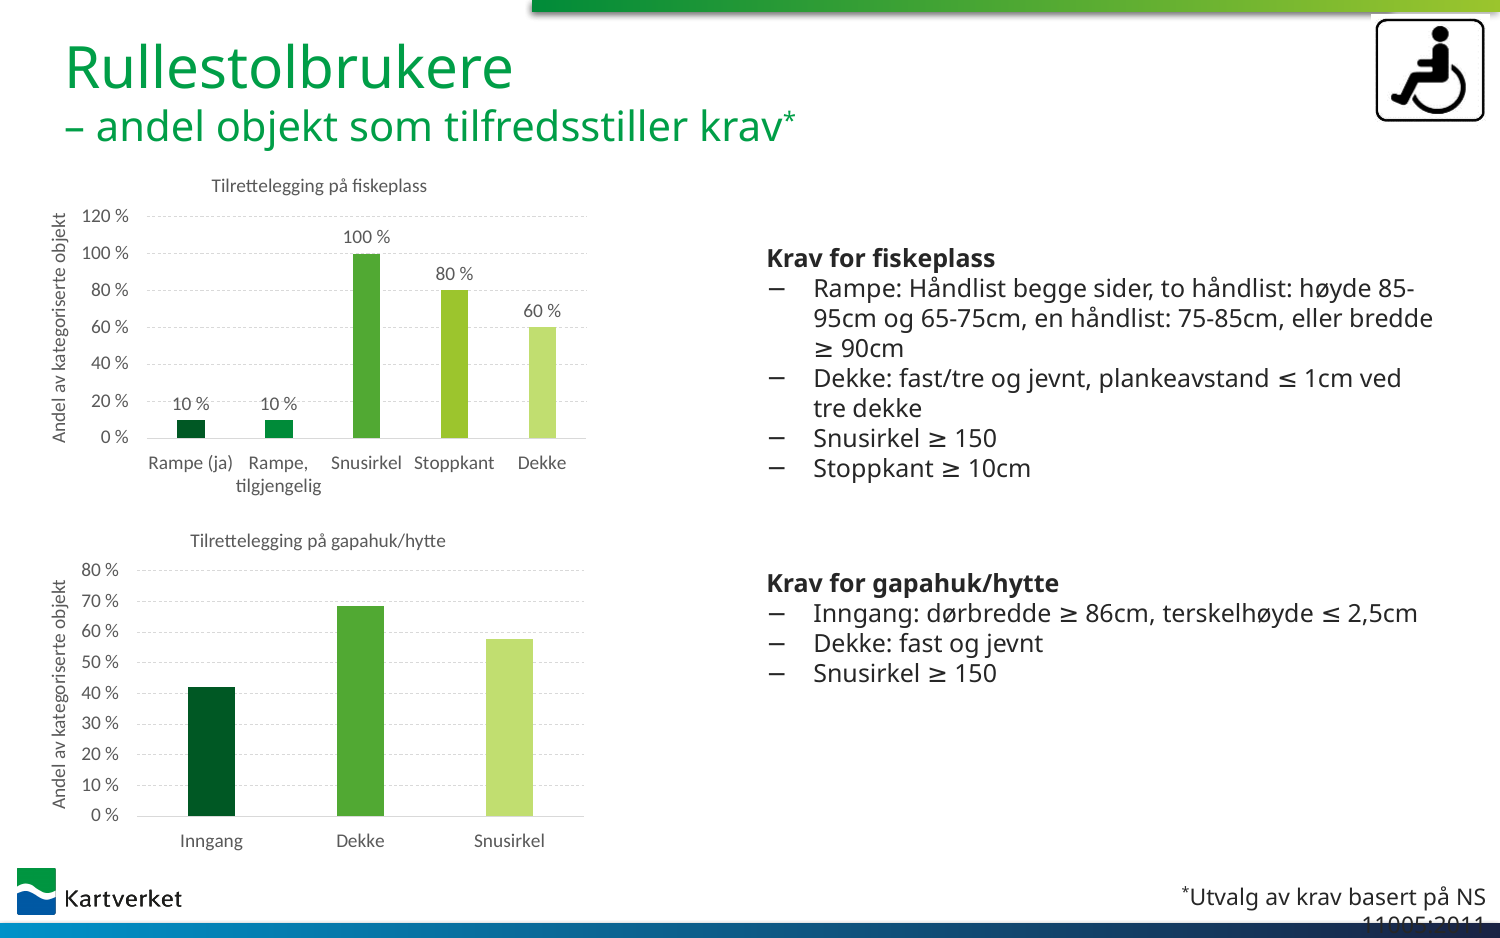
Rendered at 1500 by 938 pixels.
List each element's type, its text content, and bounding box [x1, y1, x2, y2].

picture [41, 520, 596, 859]
text_box *Utvalg av krav basert på NS 11005:2011 [1068, 873, 1500, 938]
text_box Rullestolbrukere – andel objekt som tilfredsstiller krav* [49, 29, 1431, 158]
text_box Krav for gapahuk/hytte Inngang: dørbredde ≥ 86cm, terskelhøyde ≤ 2,5cm Dekke: fast og jevnt Snusirkel ≥ 150 [751, 560, 1452, 695]
picture [1371, 13, 1491, 127]
text_box Krav for fiskeplass Rampe: Håndlist begge sider, to håndlist: høyde 85-95cm og 65-75cm, en håndlist: 75-85cm, eller bredde ≥ 90cm Dekke: fast/tre og jevnt, plankeavstand ≤ 1cm ved tre dekke Snusirkel ≥ 150 Stoppkant ≥ 10cm [751, 235, 1452, 490]
picture [41, 166, 598, 505]
